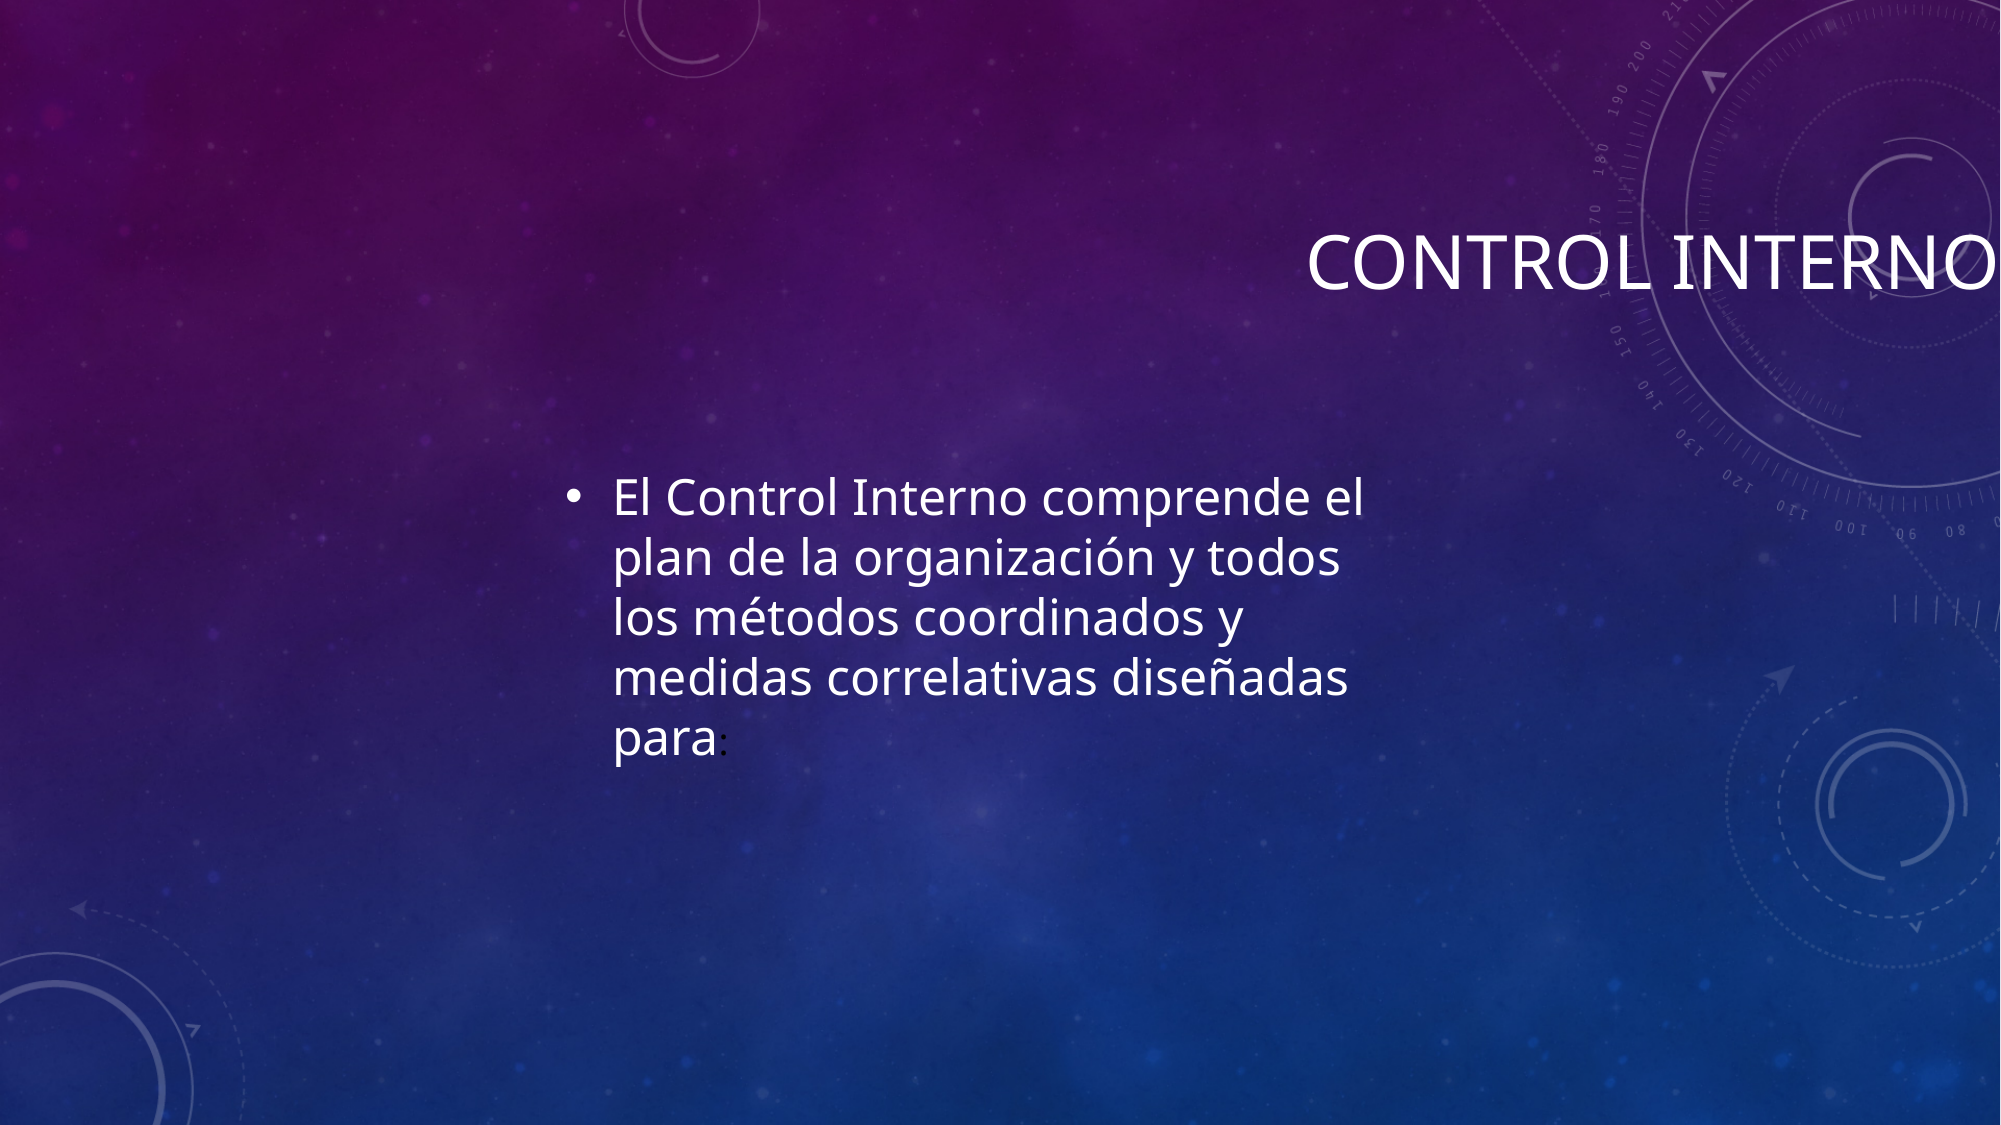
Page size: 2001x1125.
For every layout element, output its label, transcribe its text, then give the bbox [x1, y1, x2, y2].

text_box CONTROL INTERNO [1270, 24, 2000, 495]
picture [0, 0, 2001, 1125]
text_box El Control Interno comprende el plan de la organización y todos los métodos coordinados y medidas correlativas diseñadas para: [550, 580, 1390, 762]
